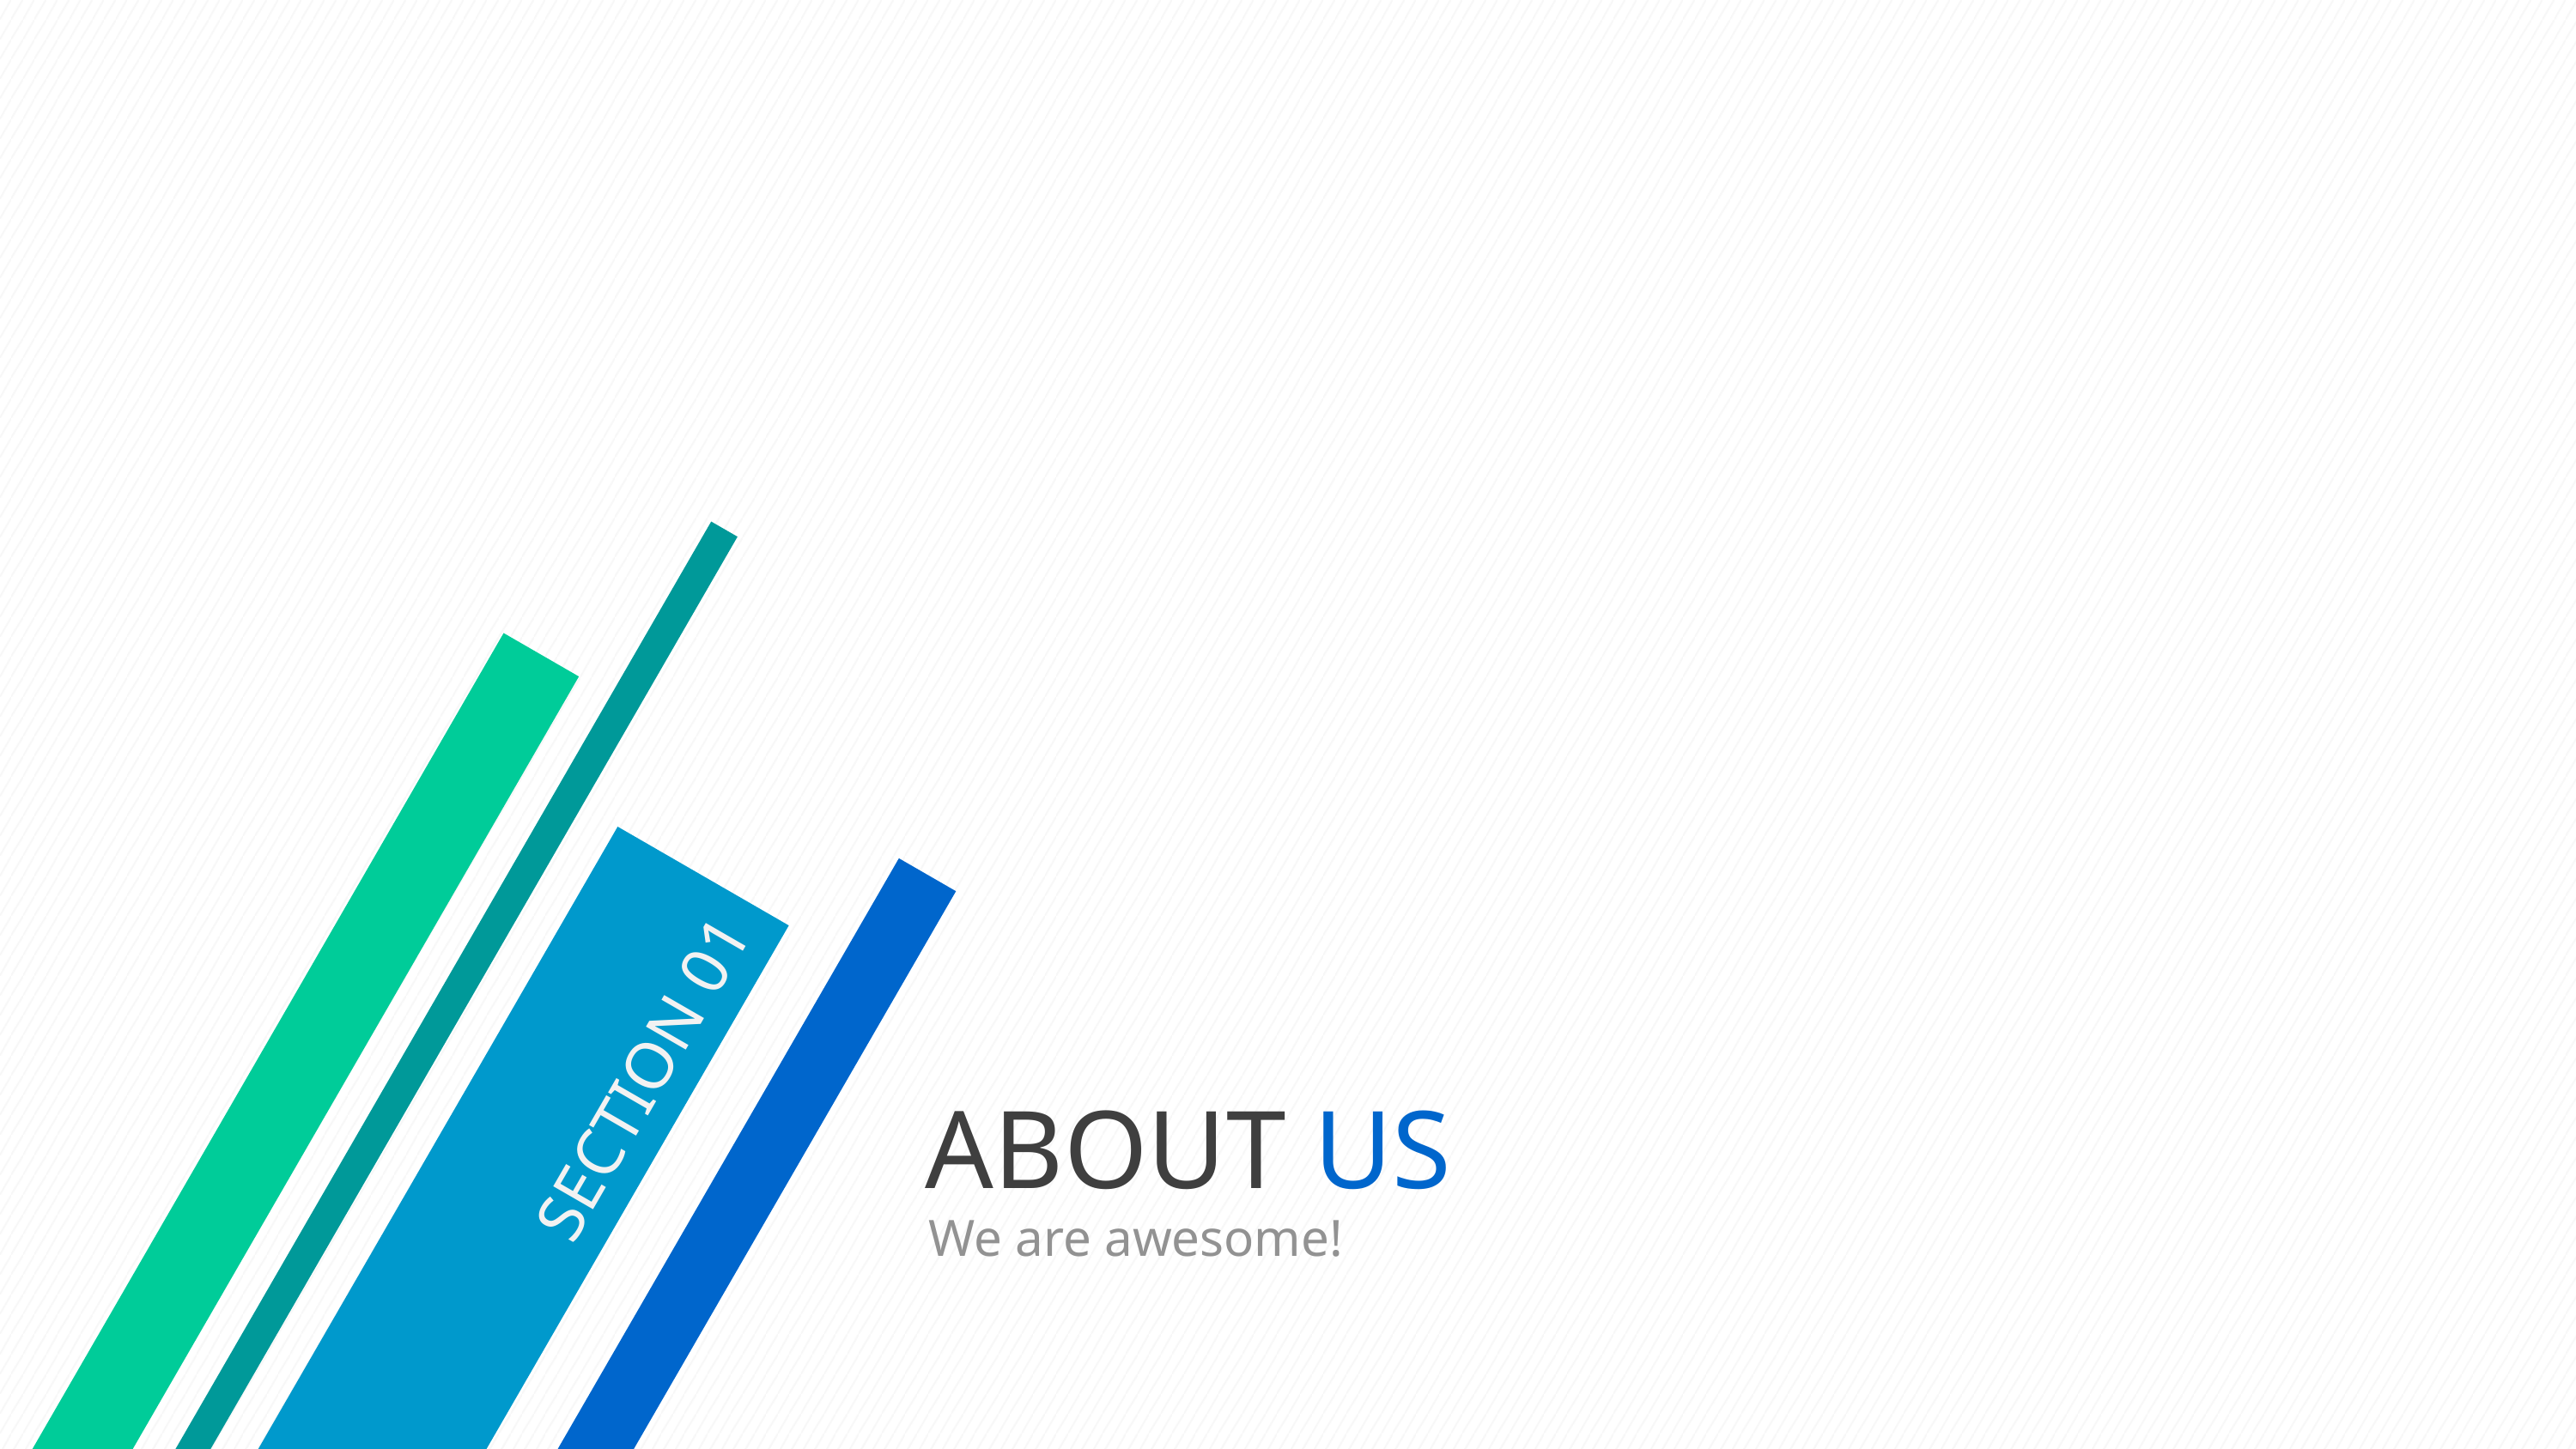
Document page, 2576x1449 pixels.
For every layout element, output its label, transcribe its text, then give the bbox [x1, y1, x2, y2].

picture [0, 0, 2576, 1449]
list SECTION 01 [367, 876, 786, 1449]
subtitle We are awesome! [905, 1200, 2414, 1373]
title ABOUT US [902, 878, 2332, 1222]
